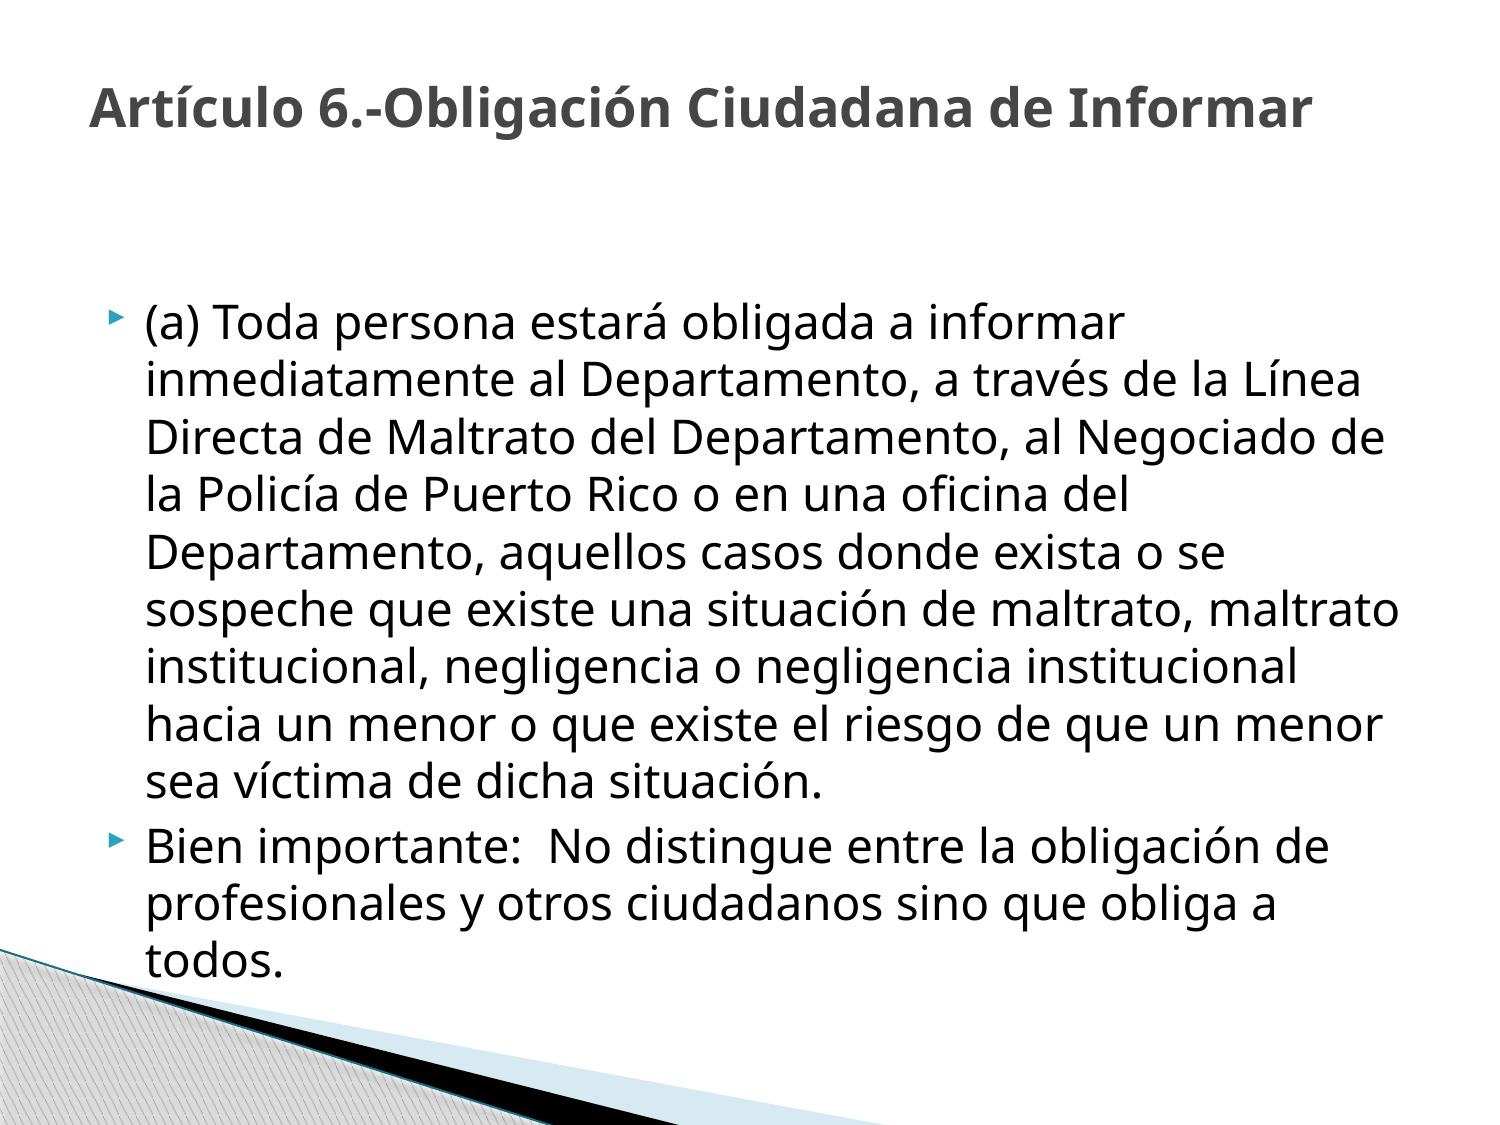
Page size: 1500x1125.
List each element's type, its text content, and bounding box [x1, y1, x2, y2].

title Artículo 6.-Obligación Ciudadana de Informar [75, 45, 1425, 233]
list (a) Toda persona estará obligada a informar inmediatamente al Departamento, a través de la Línea Directa de Maltrato del Departamento, al Negociado de la Policía de Puerto Rico o en una oficina del Departamento, aquellos casos donde exista o se sospeche que existe una situación de maltrato, maltrato institucional, negligencia o negligencia institucional hacia un menor o que existe el riesgo de que un menor sea víctima de dicha situación. Bien importante: No distingue entre la obligación de profesionales y otros ciudadanos sino que obliga a todos. [75, 233, 1425, 1005]
